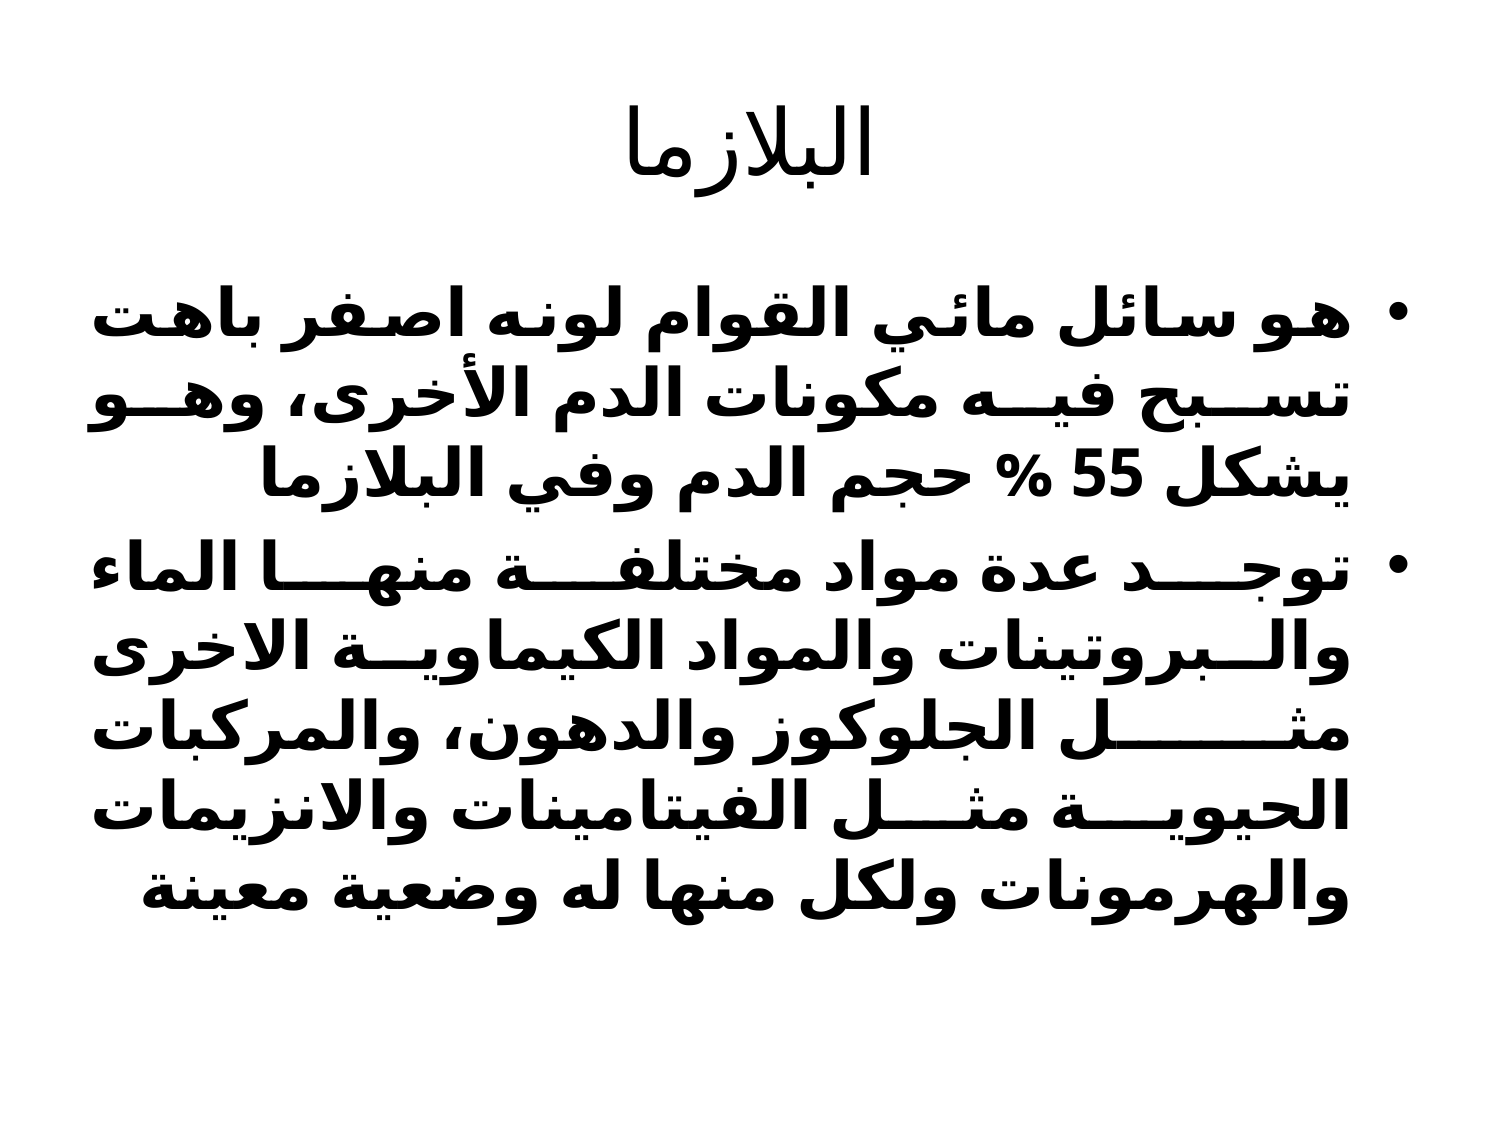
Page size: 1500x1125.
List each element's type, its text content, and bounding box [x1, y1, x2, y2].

list هو سائل مائي القوام لونه اصفر باهت تسبح فيه مكونات الدم الأخرى، وهو يشكل 55 % حجم الدم وفي البلازما توجد عدة مواد مختلفة منها الماء والبروتينات والمواد الكيماوية الاخرى مثل الجلوكوز والدهون، والمركبات الحيوية مثل الفيتامينات والانزيمات والهرمونات ولكل منها له وضعية معينة [75, 262, 1425, 1005]
title البلازما [75, 45, 1425, 233]
